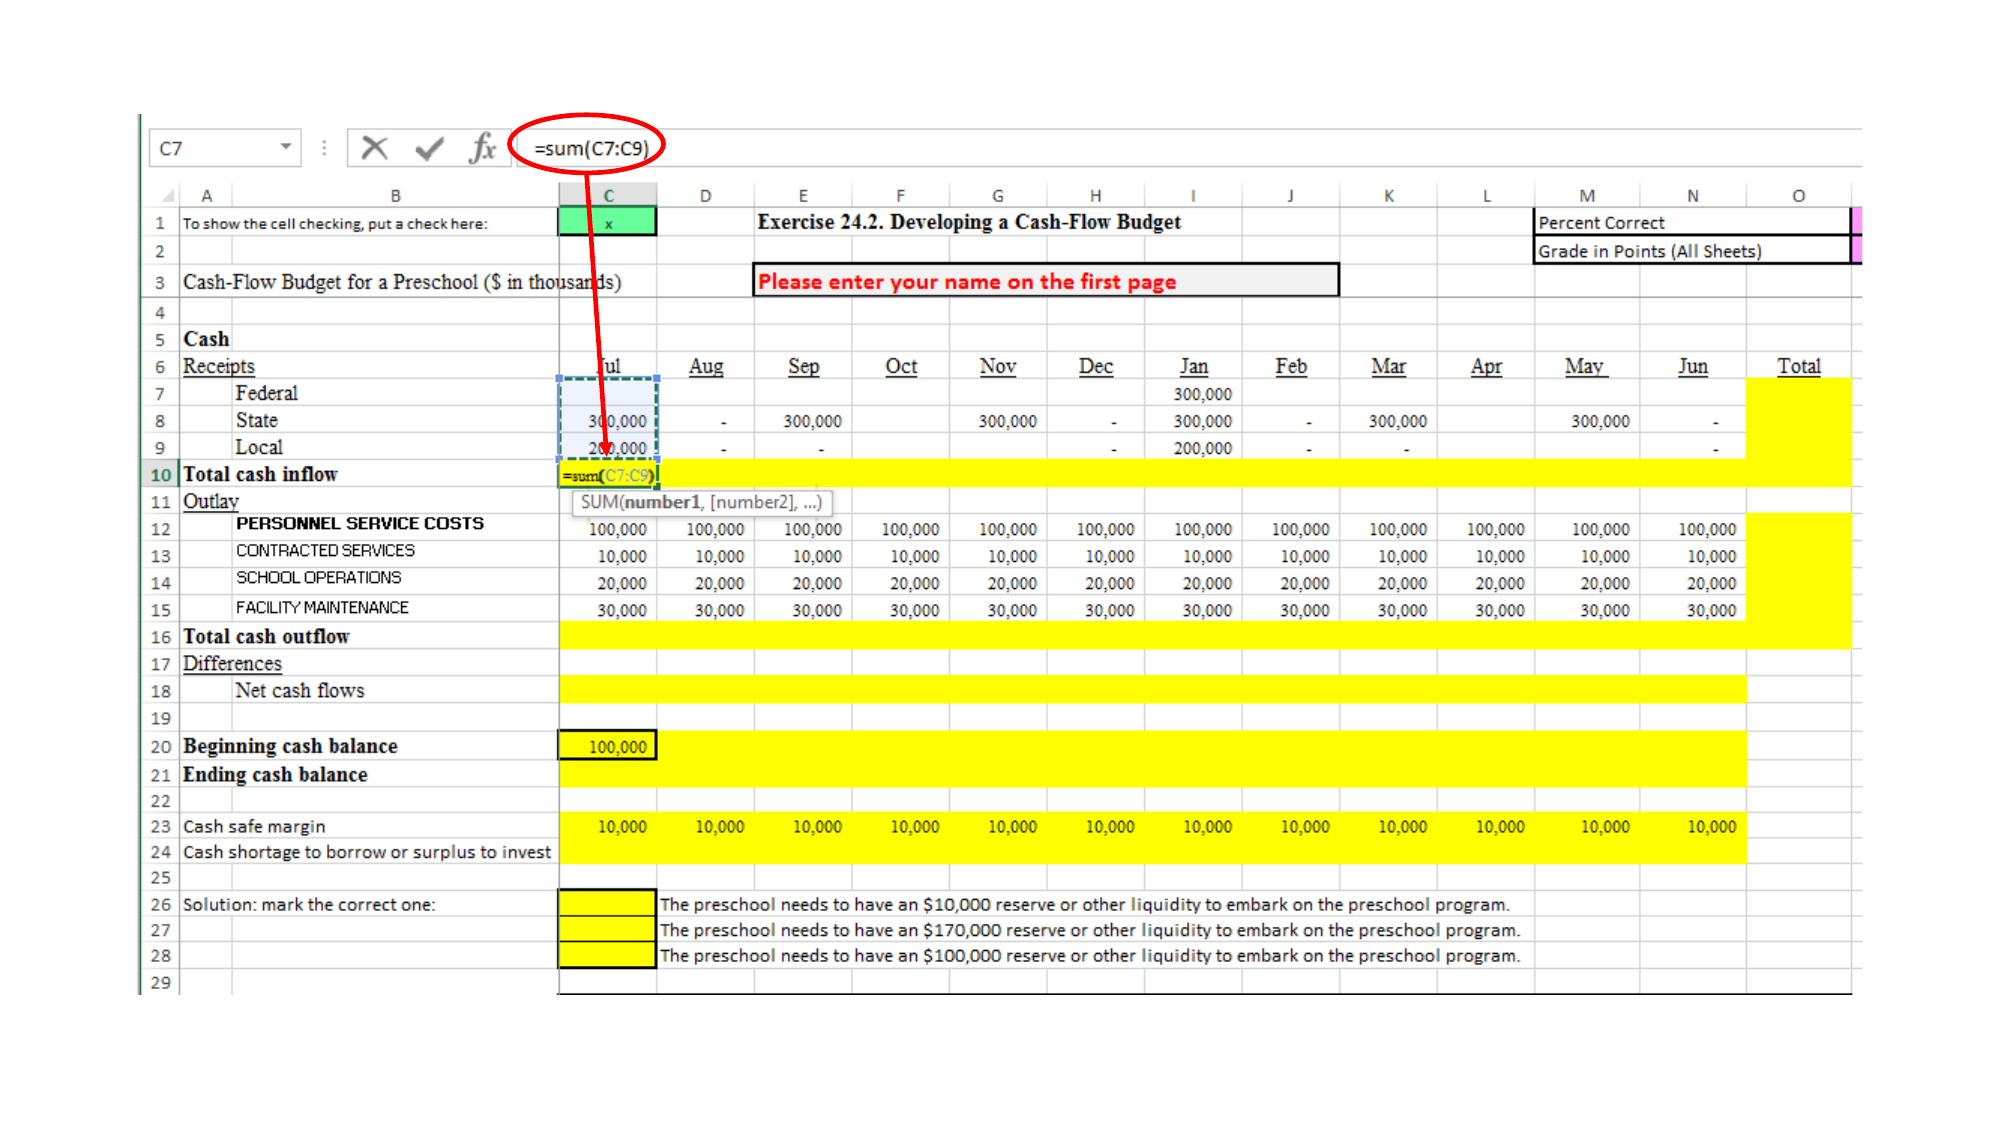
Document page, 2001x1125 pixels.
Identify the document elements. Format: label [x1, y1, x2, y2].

text_box [586, 172, 607, 457]
list [137, 114, 1863, 995]
